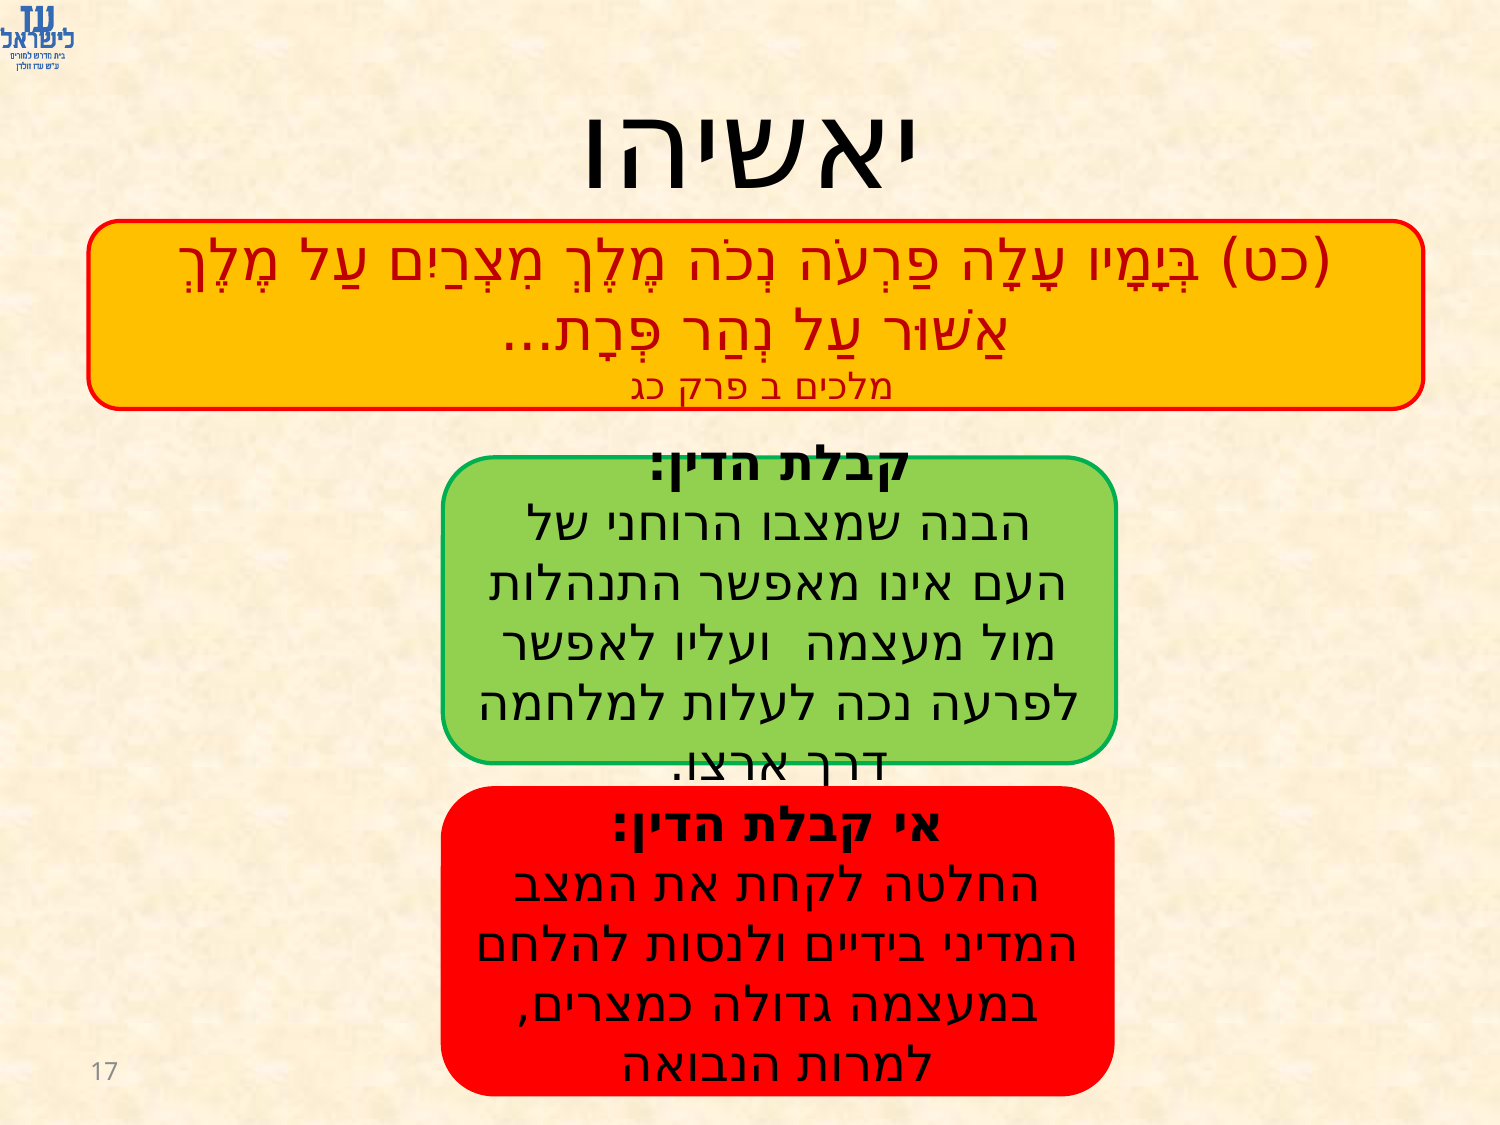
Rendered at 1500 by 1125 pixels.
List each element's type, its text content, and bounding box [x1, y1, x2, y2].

title יאשיהו [75, 45, 1425, 233]
text_box (כט) בְּיָמָיו עָלָה פַרְעֹה נְכֹה מֶלֶךְ מִצְרַיִם עַל מֶלֶךְ אַשּׁוּר עַל נְהַר פְּרָת... מלכים ב פרק כג [86, 218, 1426, 412]
picture [0, 0, 1500, 1125]
text_box אי קבלת הדין: החלטה לקחת את המצב המדיני בידיים ולנסות להלחם במעצמה גדולה כמצרים, למרות הנבואה [440, 786, 1115, 1097]
slide_number 17 [75, 1042, 425, 1103]
text_box קבלת הדין: הבנה שמצבו הרוחני של העם אינו מאפשר התנהלות מול מעצמה ועליו לאפשר לפרעה נכה לעלות למלחמה דרך ארצו. [440, 455, 1119, 766]
